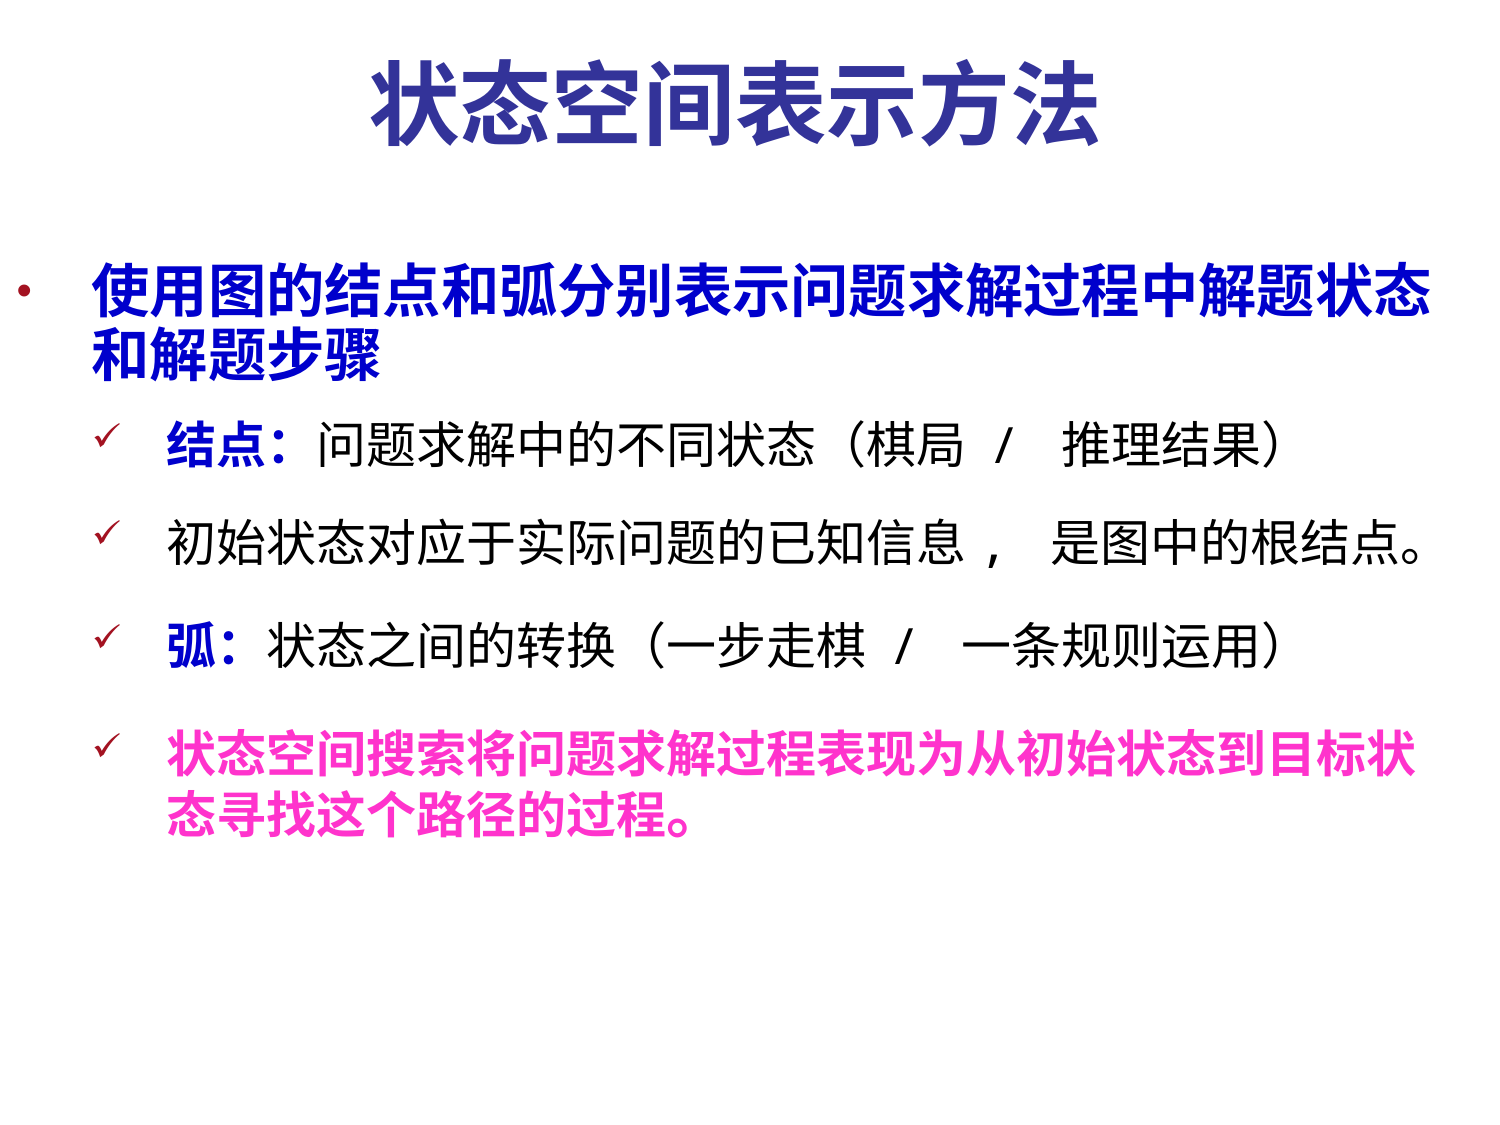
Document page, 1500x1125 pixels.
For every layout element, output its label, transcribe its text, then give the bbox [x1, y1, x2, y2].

text_box 使用图的结点和弧分别表示问题求解过程中解题状态和解题步骤 结点：问题求解中的不同状态（棋局 / 推理结果） 初始状态对应于实际问题的已知信息, 是图中的根结点。 弧：状态之间的转换（一步走棋 / 一条规则运用） 状态空间搜索将问题求解过程表现为从初始状态到目标状态寻找这个路径的过程。 [1, 255, 1477, 854]
text_box 状态空间表示方法 [94, 39, 1376, 164]
